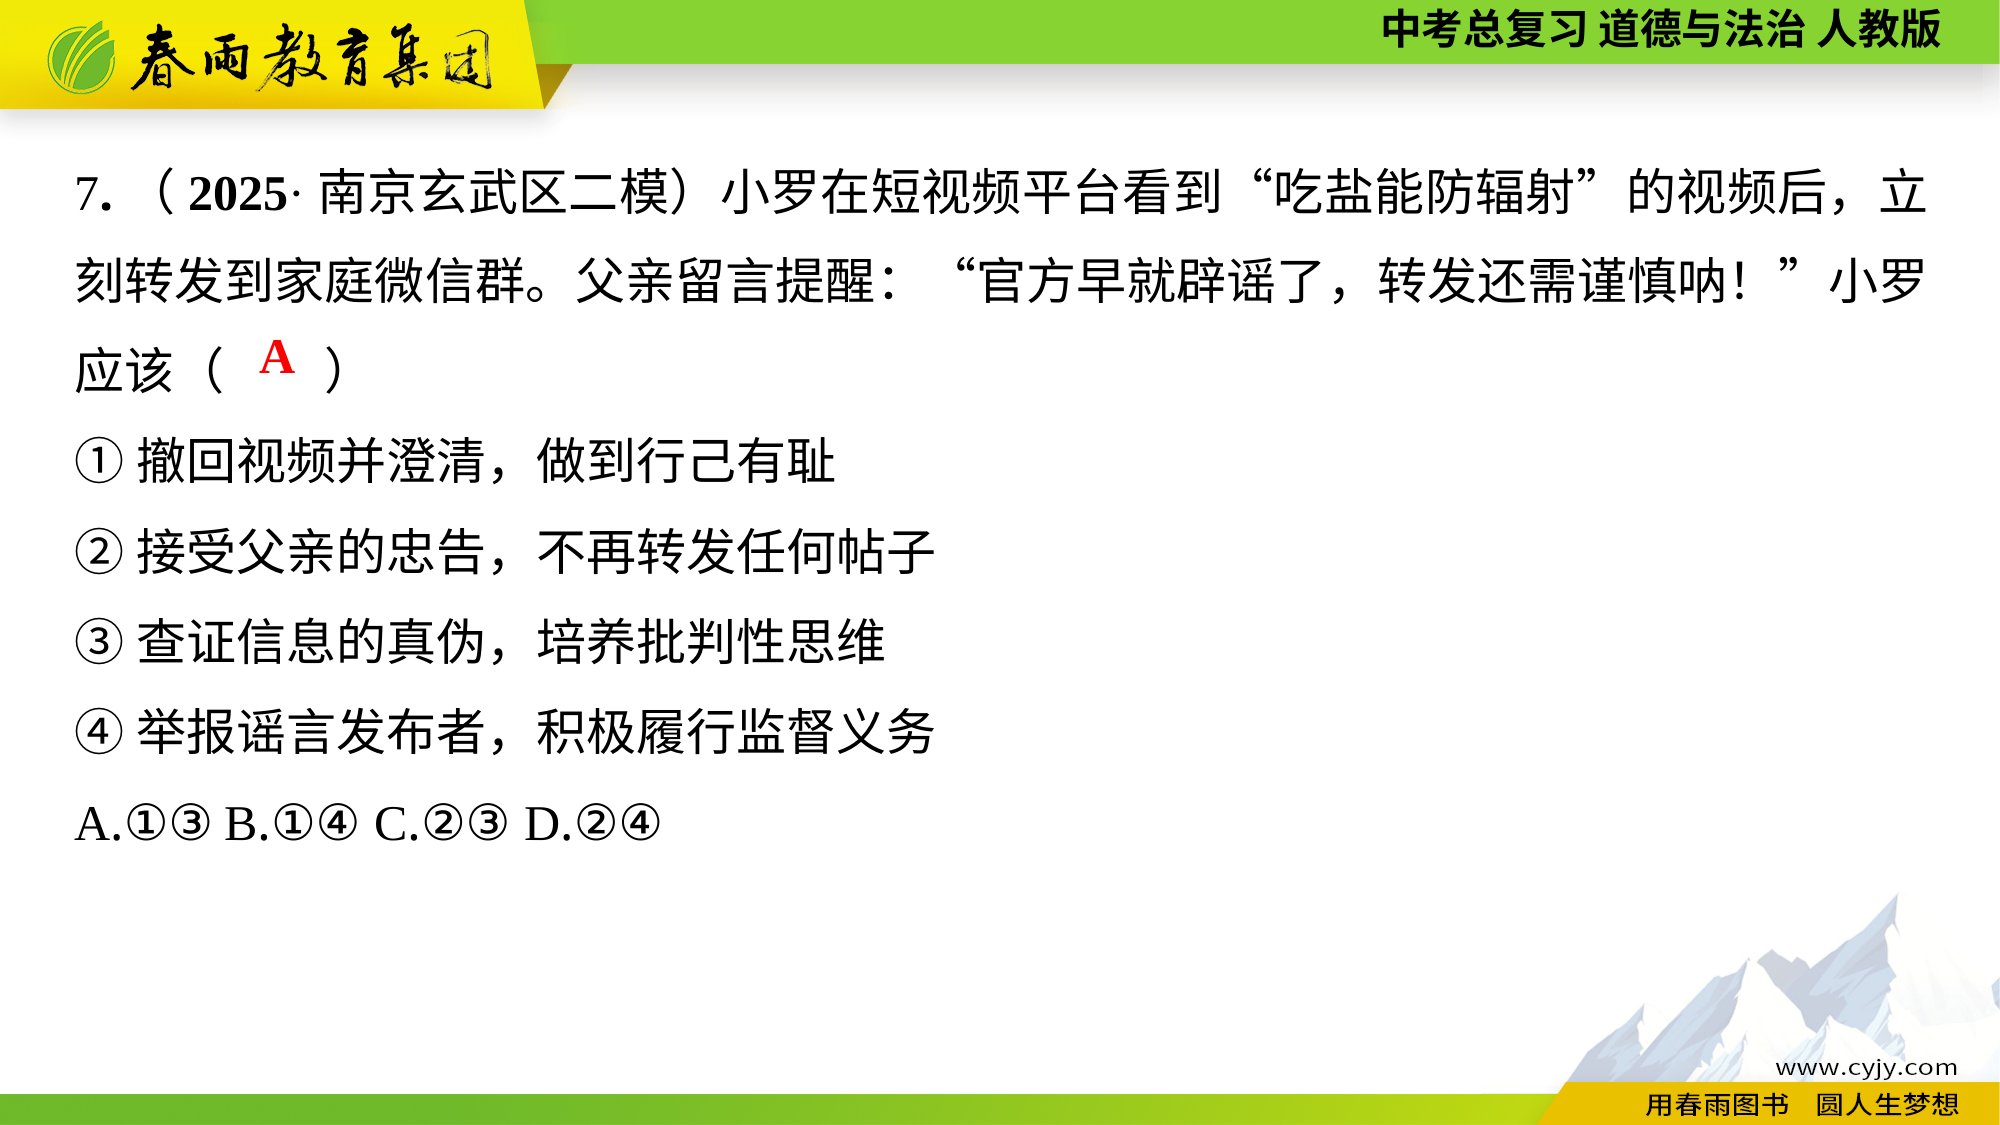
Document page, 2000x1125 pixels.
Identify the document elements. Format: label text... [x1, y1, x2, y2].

text_box A [244, 315, 311, 391]
picture [0, 0, 2000, 1125]
list 7.（2025·南京玄武区二模）小罗在短视频平台看到“吃盐能防辐射”的视频后，立刻转发到家庭微信群。父亲留言提醒：“官方早就辟谣了，转发还需谨慎呐！”小罗应该（ ） ①撤回视频并澄清，做到行己有耻 ②接受父亲的忠告，不再转发任何帖子 ③查证信息的真伪，培养批判性思维 ④举报谣言发布者，积极履行监督义务 A.①③ B.①④ C.②③ D.②④ [59, 122, 1944, 854]
